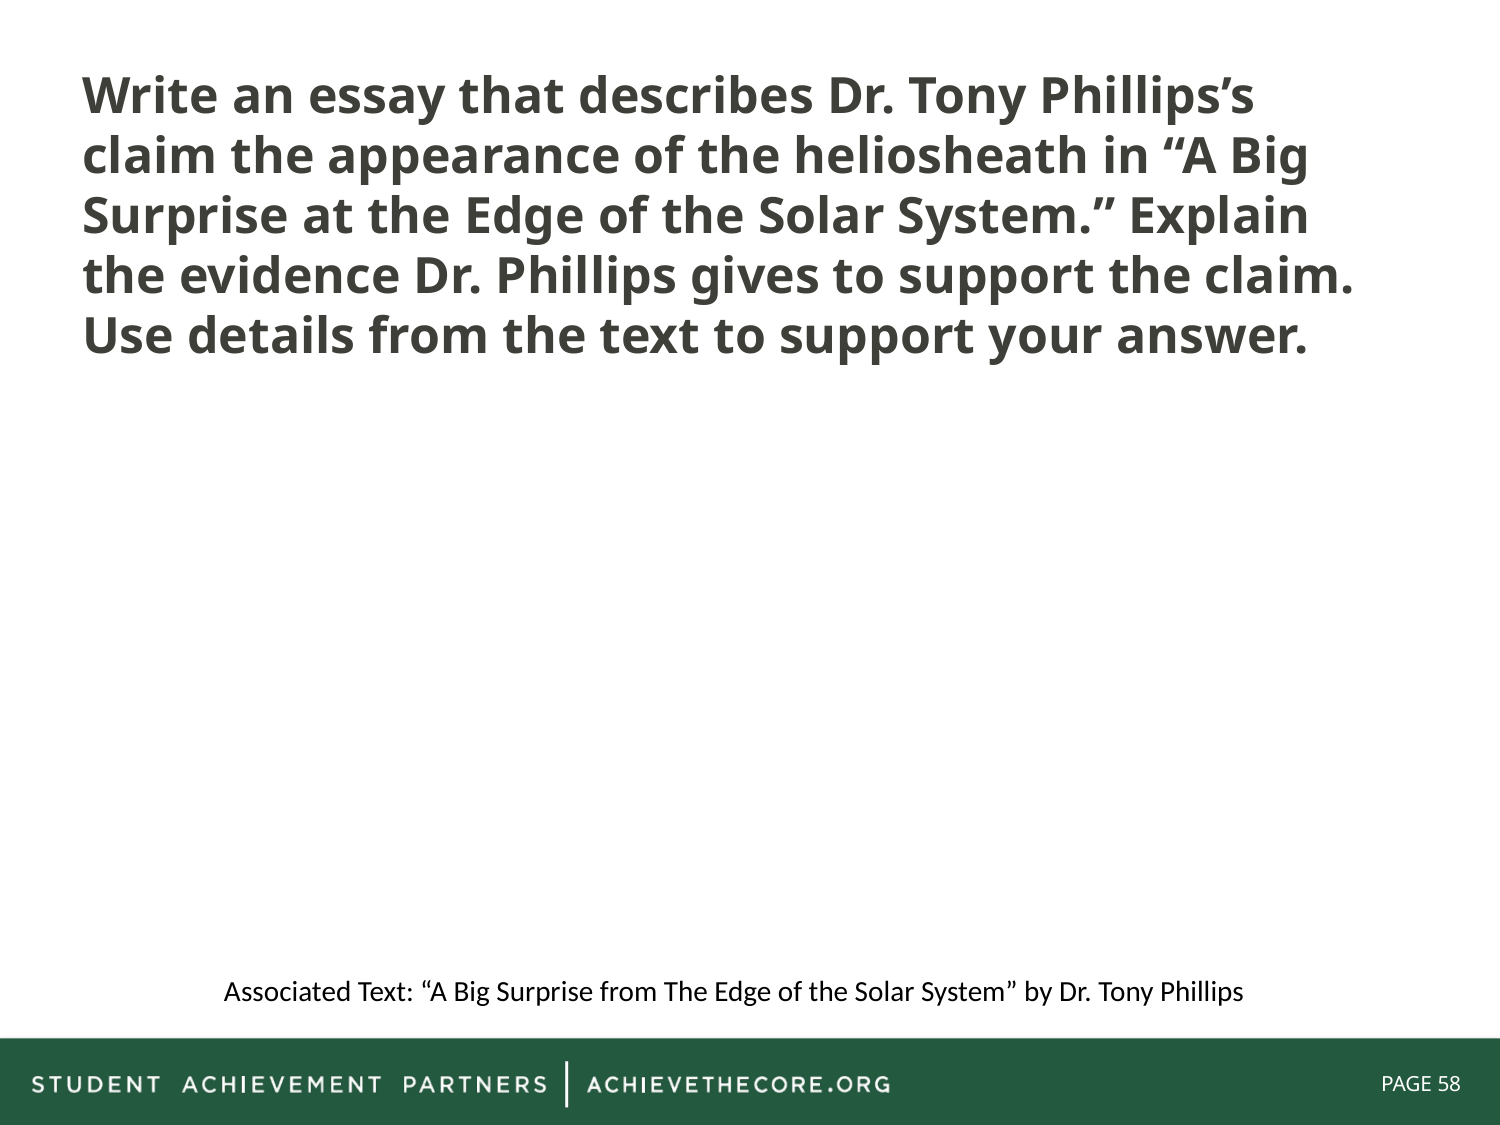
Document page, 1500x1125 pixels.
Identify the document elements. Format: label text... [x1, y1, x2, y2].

text_box Associated Text: “A Big Surprise from The Edge of the Solar System” by Dr. Tony Phillips [67, 964, 1402, 1015]
list Write an essay that describes Dr. Tony Phillips’s claim the appearance of the heliosheath in “A Big Surprise at the Edge of the Solar System.” Explain the evidence Dr. Phillips gives to support the claim. Use details from the text to support your answer. [67, 55, 1402, 916]
